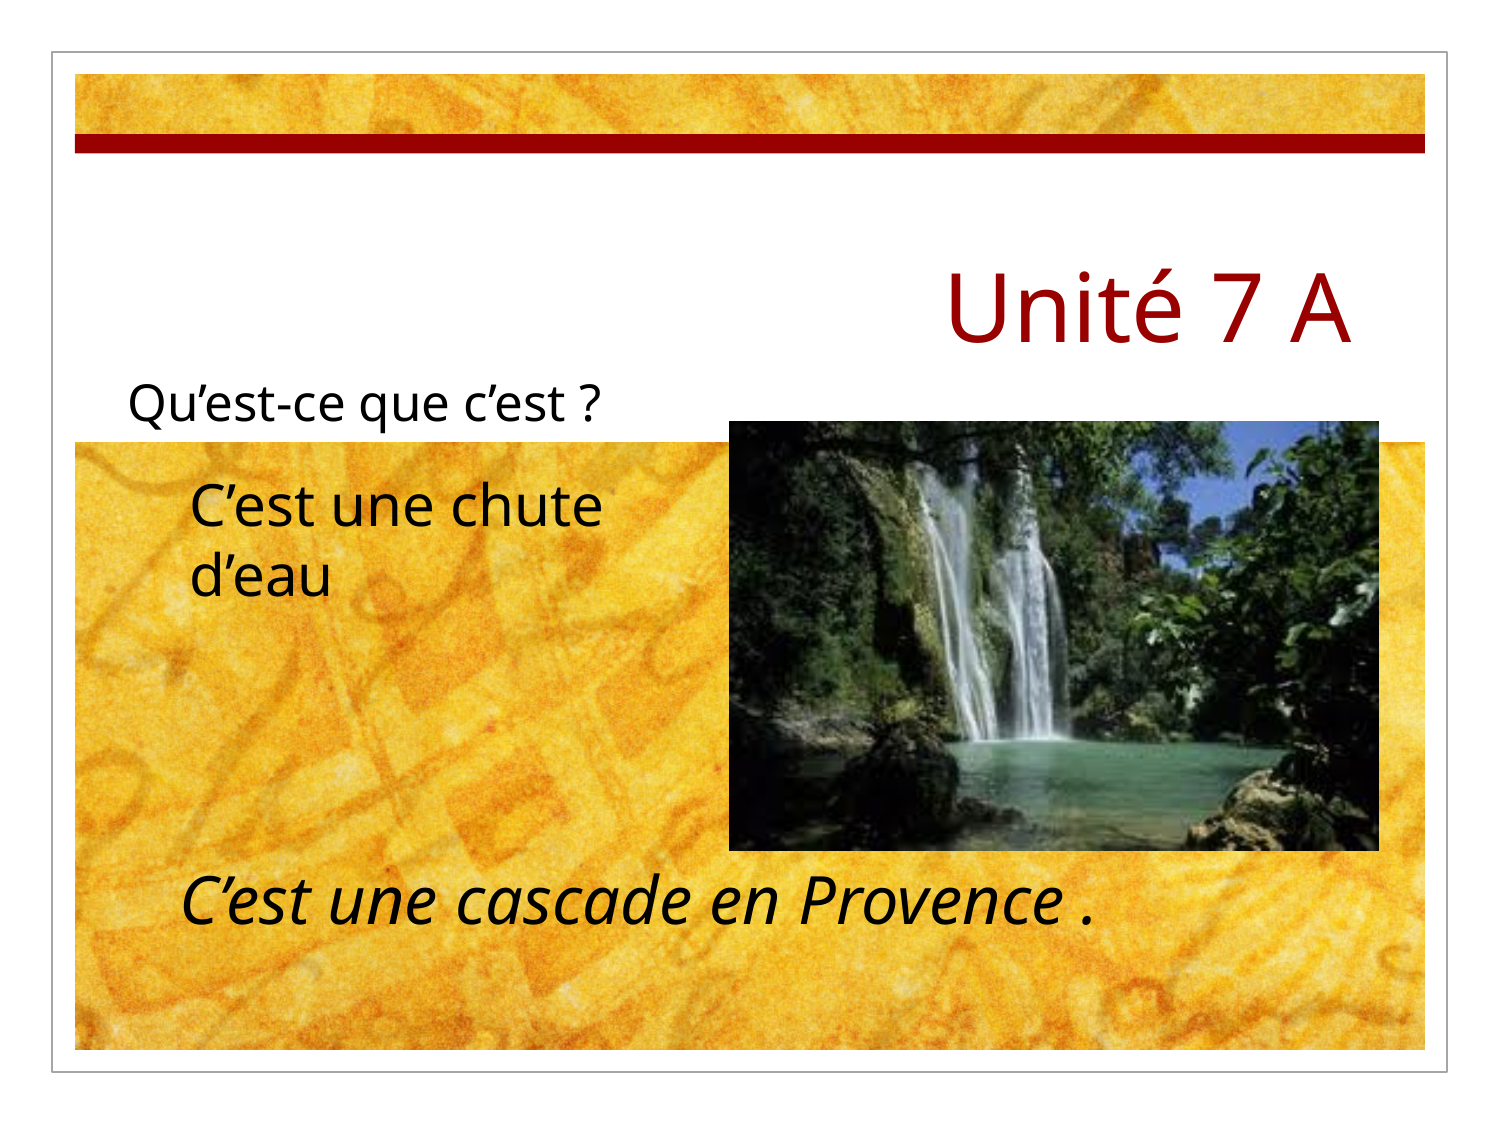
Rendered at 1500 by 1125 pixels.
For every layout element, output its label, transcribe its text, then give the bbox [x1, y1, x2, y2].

picture [75, 420, 1425, 1050]
text_box C’est une chute d’eau [175, 460, 670, 686]
picture [75, 74, 1425, 134]
text_box C’est une cascade en Provence . [164, 850, 1132, 946]
subtitle Qu’est-ce que c’est ? [112, 362, 1392, 439]
title Unité 7 A [112, 158, 1392, 362]
